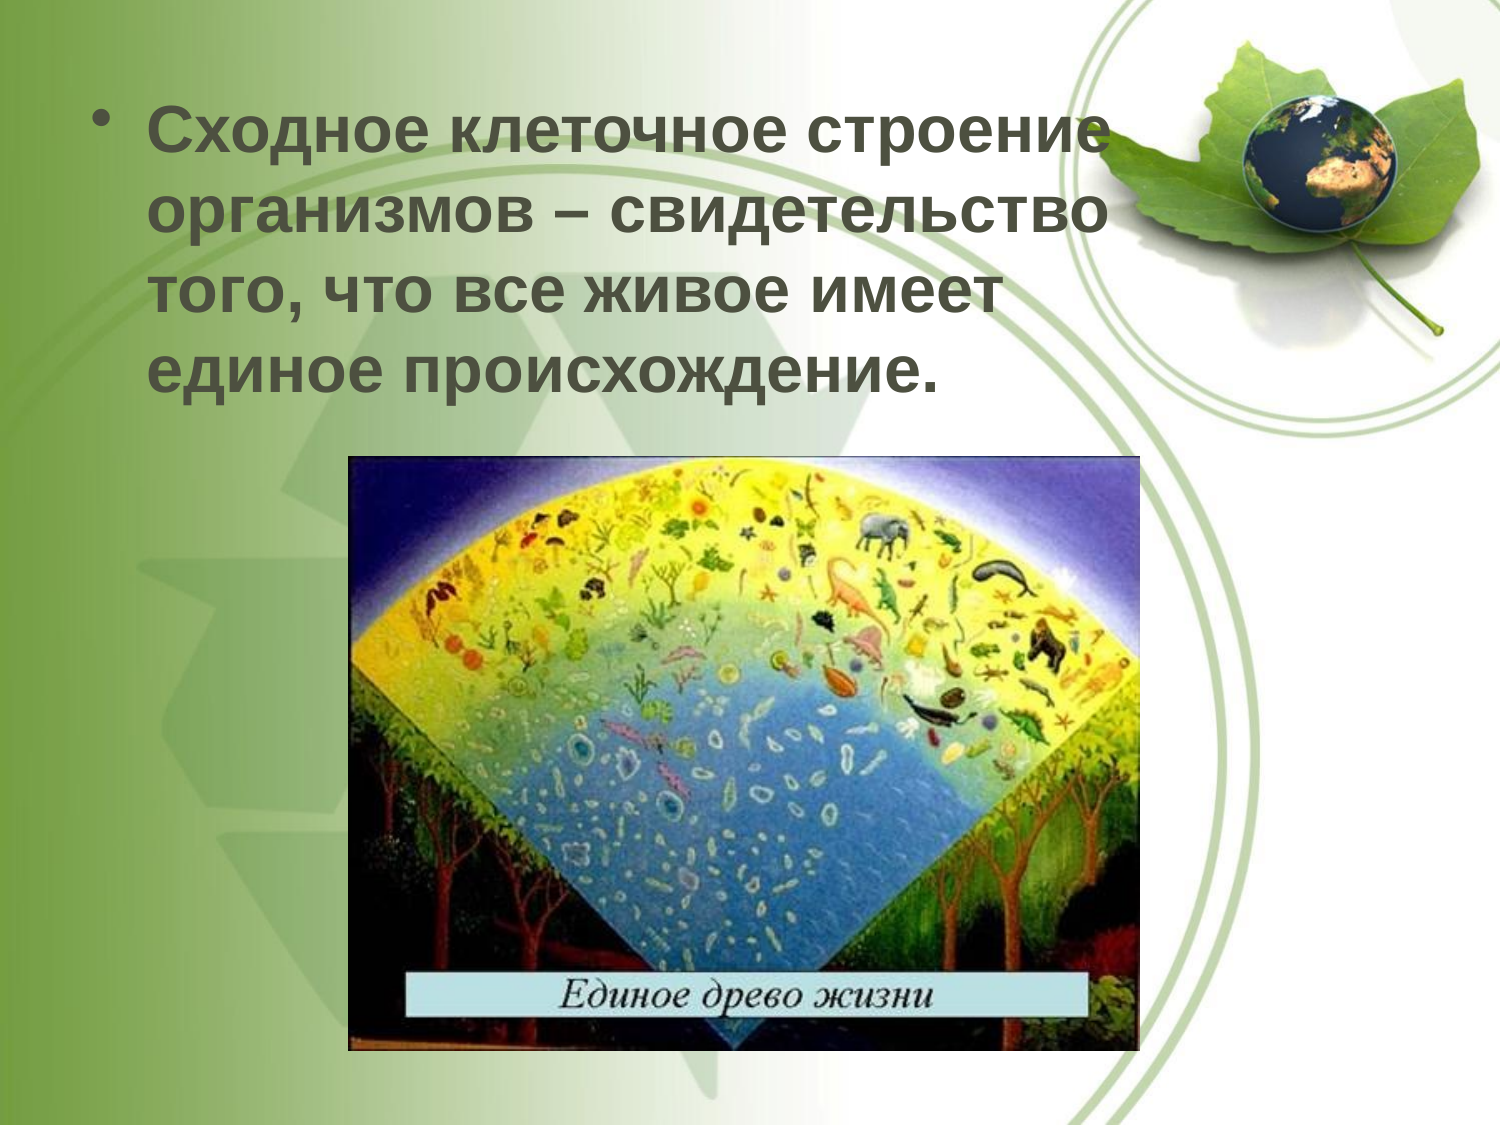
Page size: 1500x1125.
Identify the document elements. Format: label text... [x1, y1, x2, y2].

picture [0, 0, 1500, 1125]
list Сходное клеточное строение организмов – свидетельство того, что все живое имеет единое происхождение. [75, 78, 1235, 1005]
